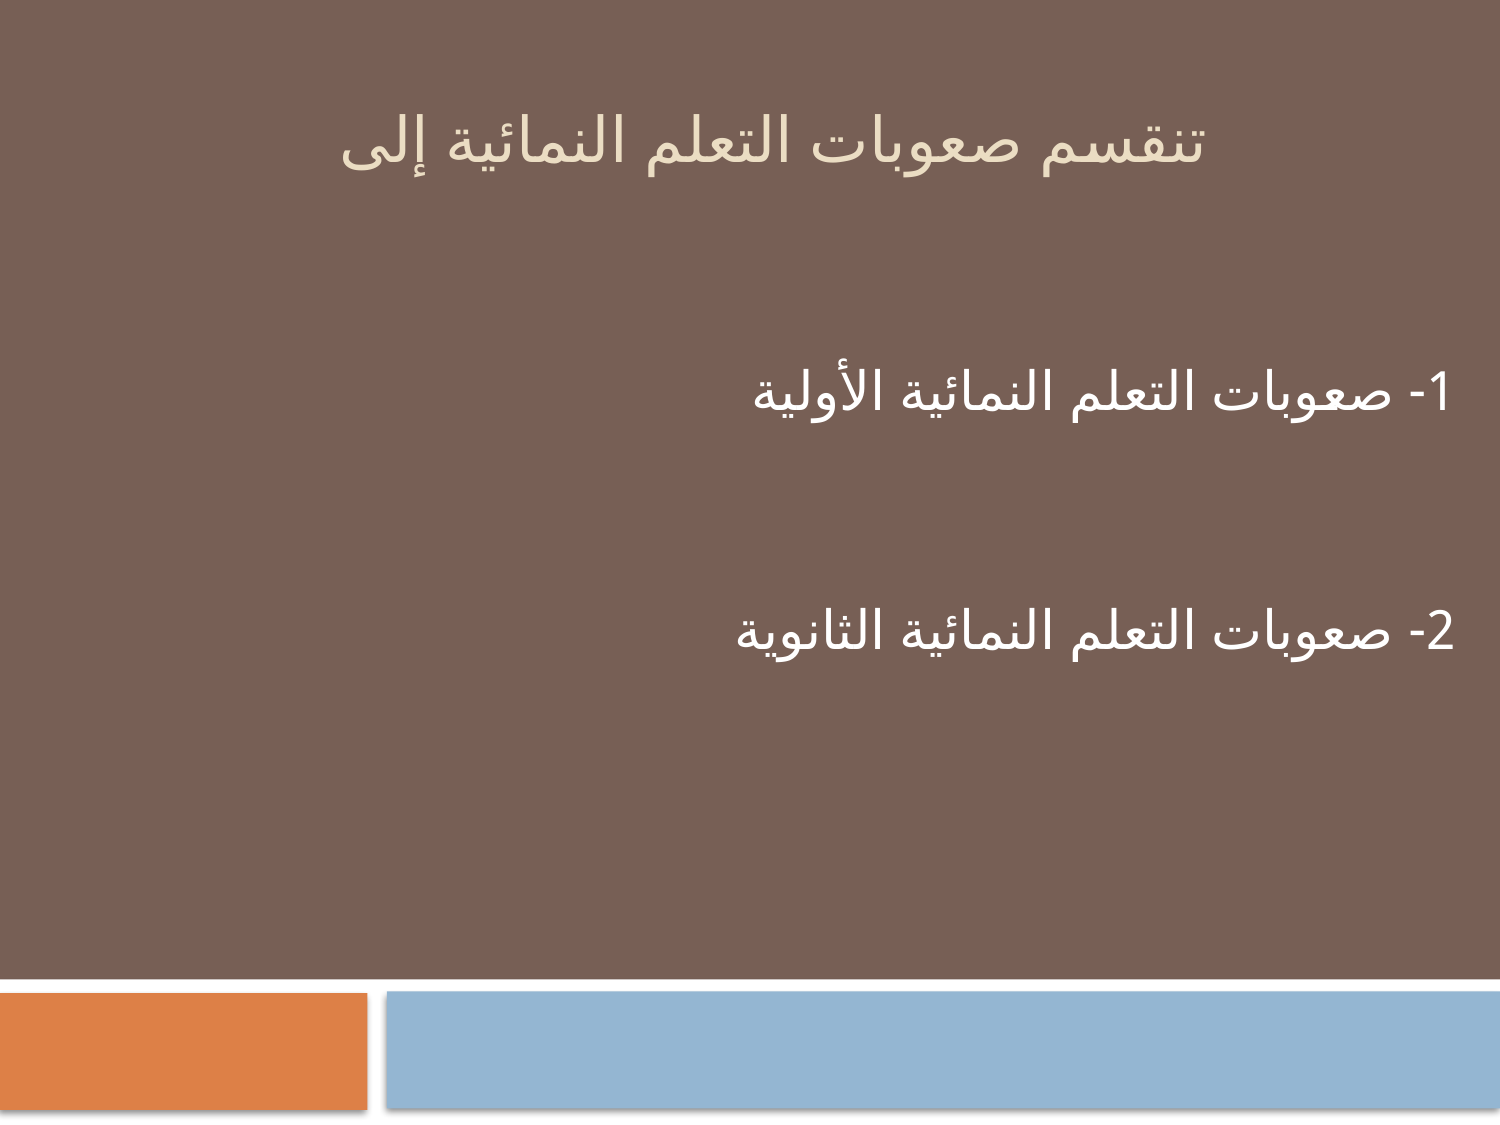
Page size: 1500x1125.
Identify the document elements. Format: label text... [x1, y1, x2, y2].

subtitle 1- صعوبات التعلم النمائية الأولية 2- صعوبات التعلم النمائية الثانوية [100, 255, 1472, 762]
title تنقسم صعوبات التعلم النمائية إلى [242, 90, 1305, 183]
